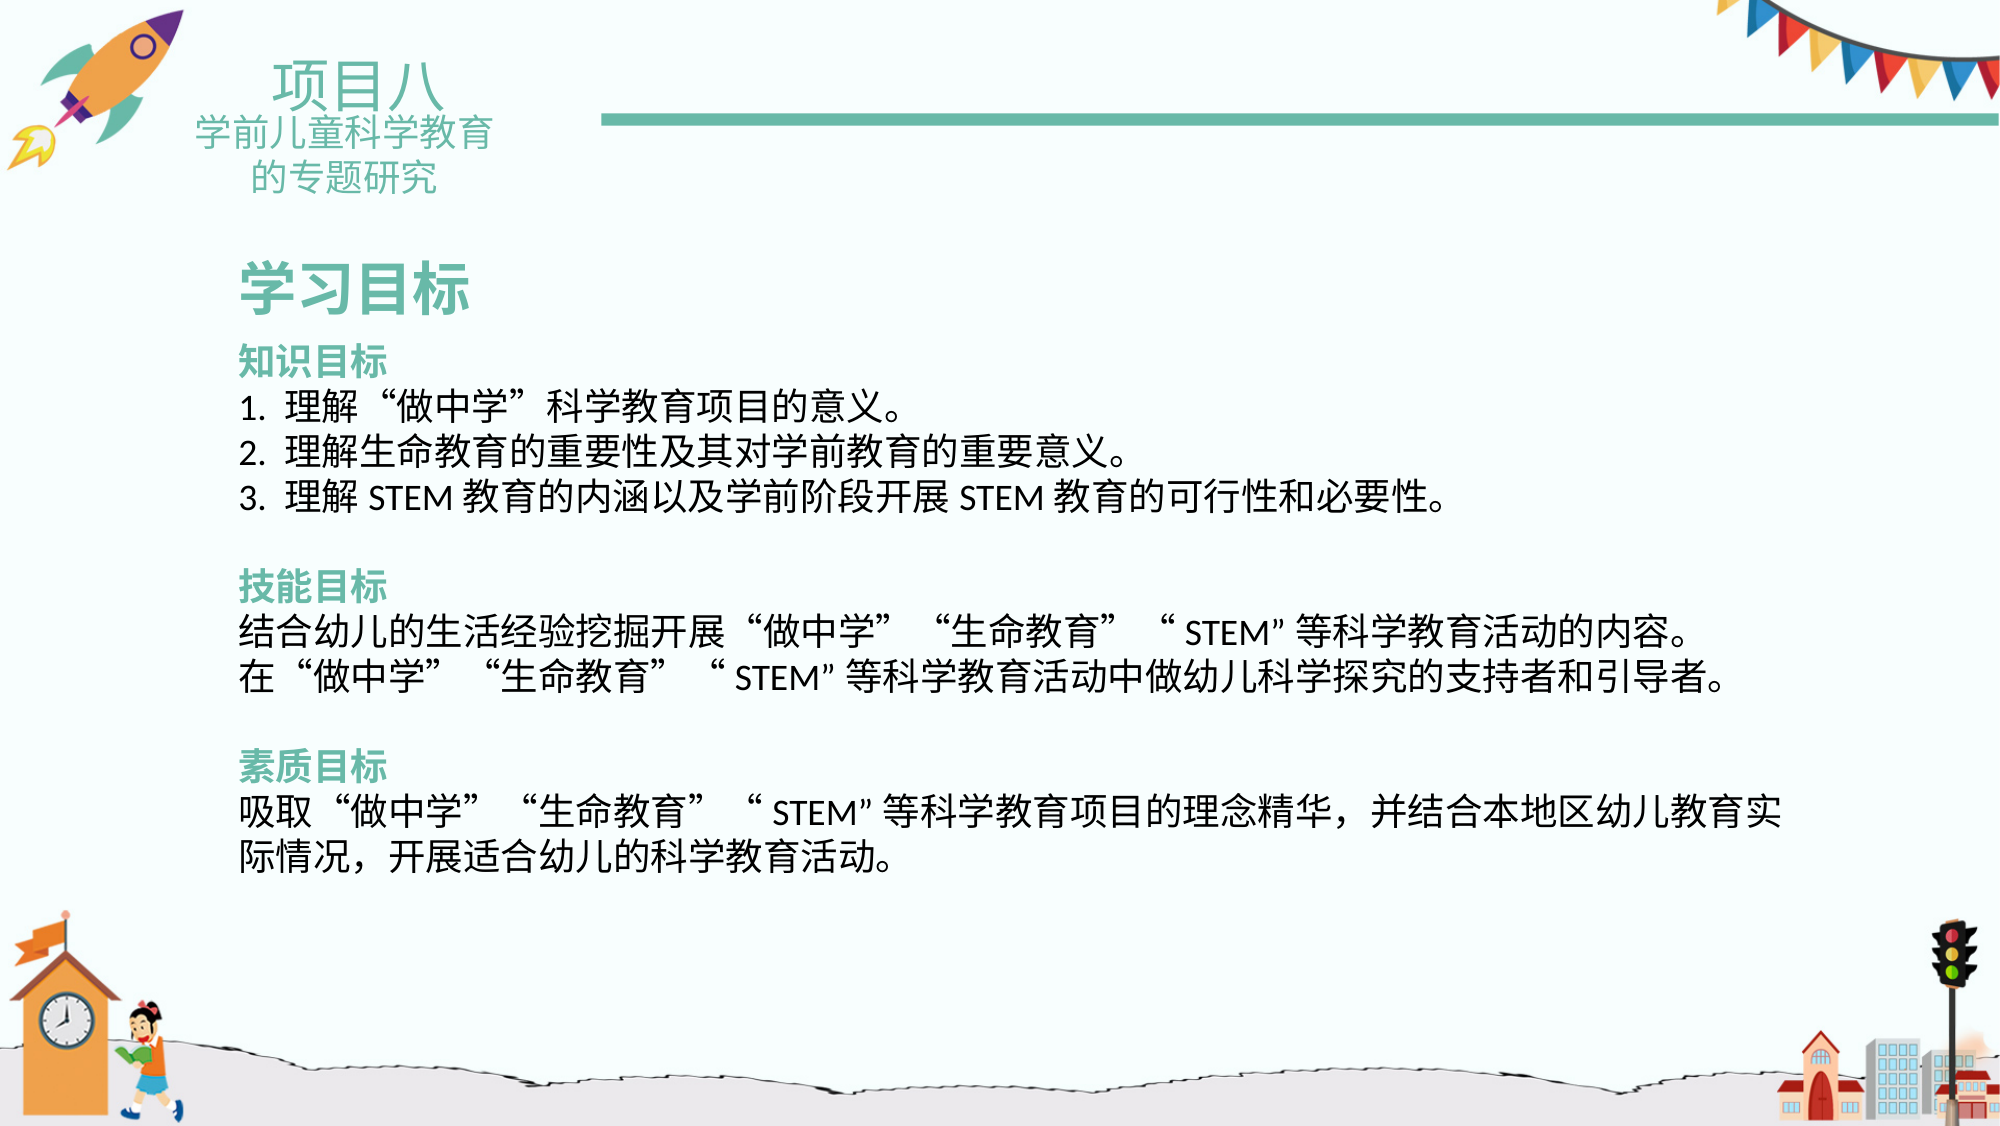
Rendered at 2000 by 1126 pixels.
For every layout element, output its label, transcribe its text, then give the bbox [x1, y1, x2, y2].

text_box 知识目标 1. 理解“做中学”科学教育项目的意义。 2. 理解生命教育的重要性及其对学前教育的重要意义。 3. 理解STEM教育的内涵以及学前阶段开展STEM教育的可行性和必要性。 技能目标 结合幼儿的生活经验挖掘开展“做中学”“生命教育”“STEM”等科学教育活动的内容。 在“做中学”“生命教育”“STEM”等科学教育活动中做幼儿科学探究的支持者和引导者。 素质目标 吸取“做中学”“生命教育”“STEM”等科学教育项目的理念精华，并结合本地区幼儿教育实际情况，开展适合幼儿的科学教育活动。 [223, 330, 1828, 982]
text_box 学习目标 [223, 244, 898, 330]
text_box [87, 48, 2000, 200]
picture [0, 0, 2000, 1126]
